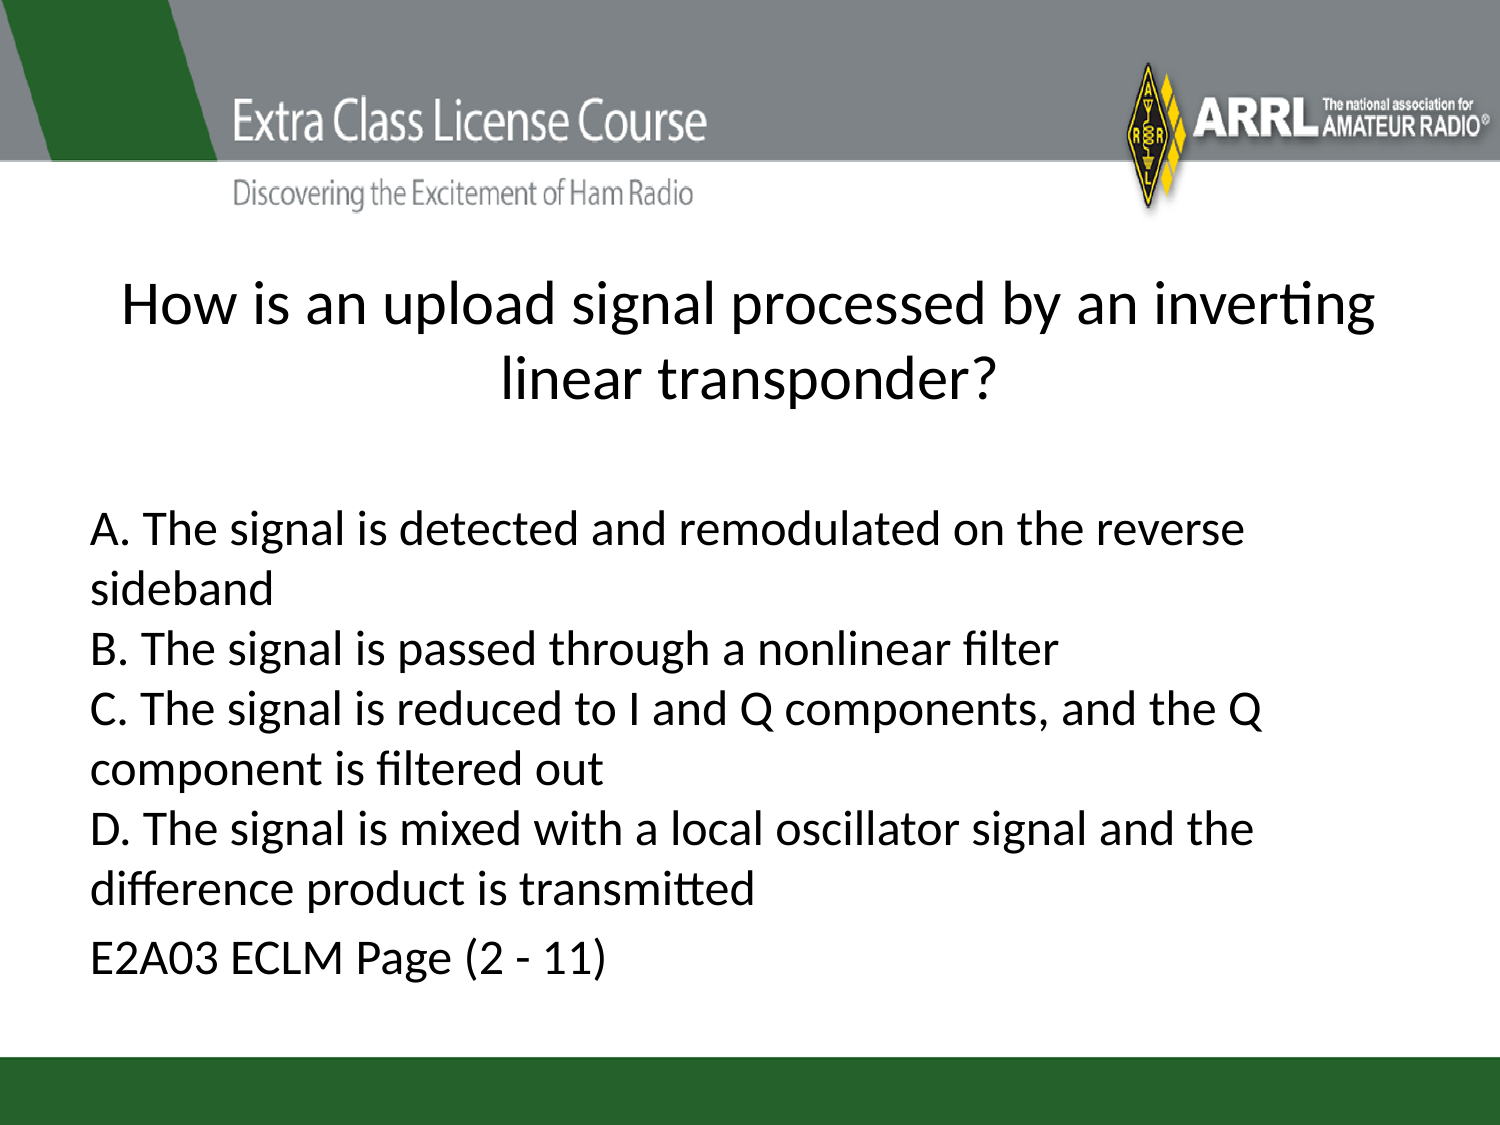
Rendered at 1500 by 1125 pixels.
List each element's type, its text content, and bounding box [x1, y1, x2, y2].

list A. The signal is detected and remodulated on the reverse sideband B. The signal is passed through a nonlinear filter C. The signal is reduced to I and Q components, and the Q component is filtered out D. The signal is mixed with a local oscillator signal and the difference product is transmitted E2A03 ECLM Page (2 - 11) [75, 487, 1425, 1005]
picture [0, 0, 1500, 1125]
title How is an upload signal processed by an inverting linear transponder? [75, 254, 1425, 435]
